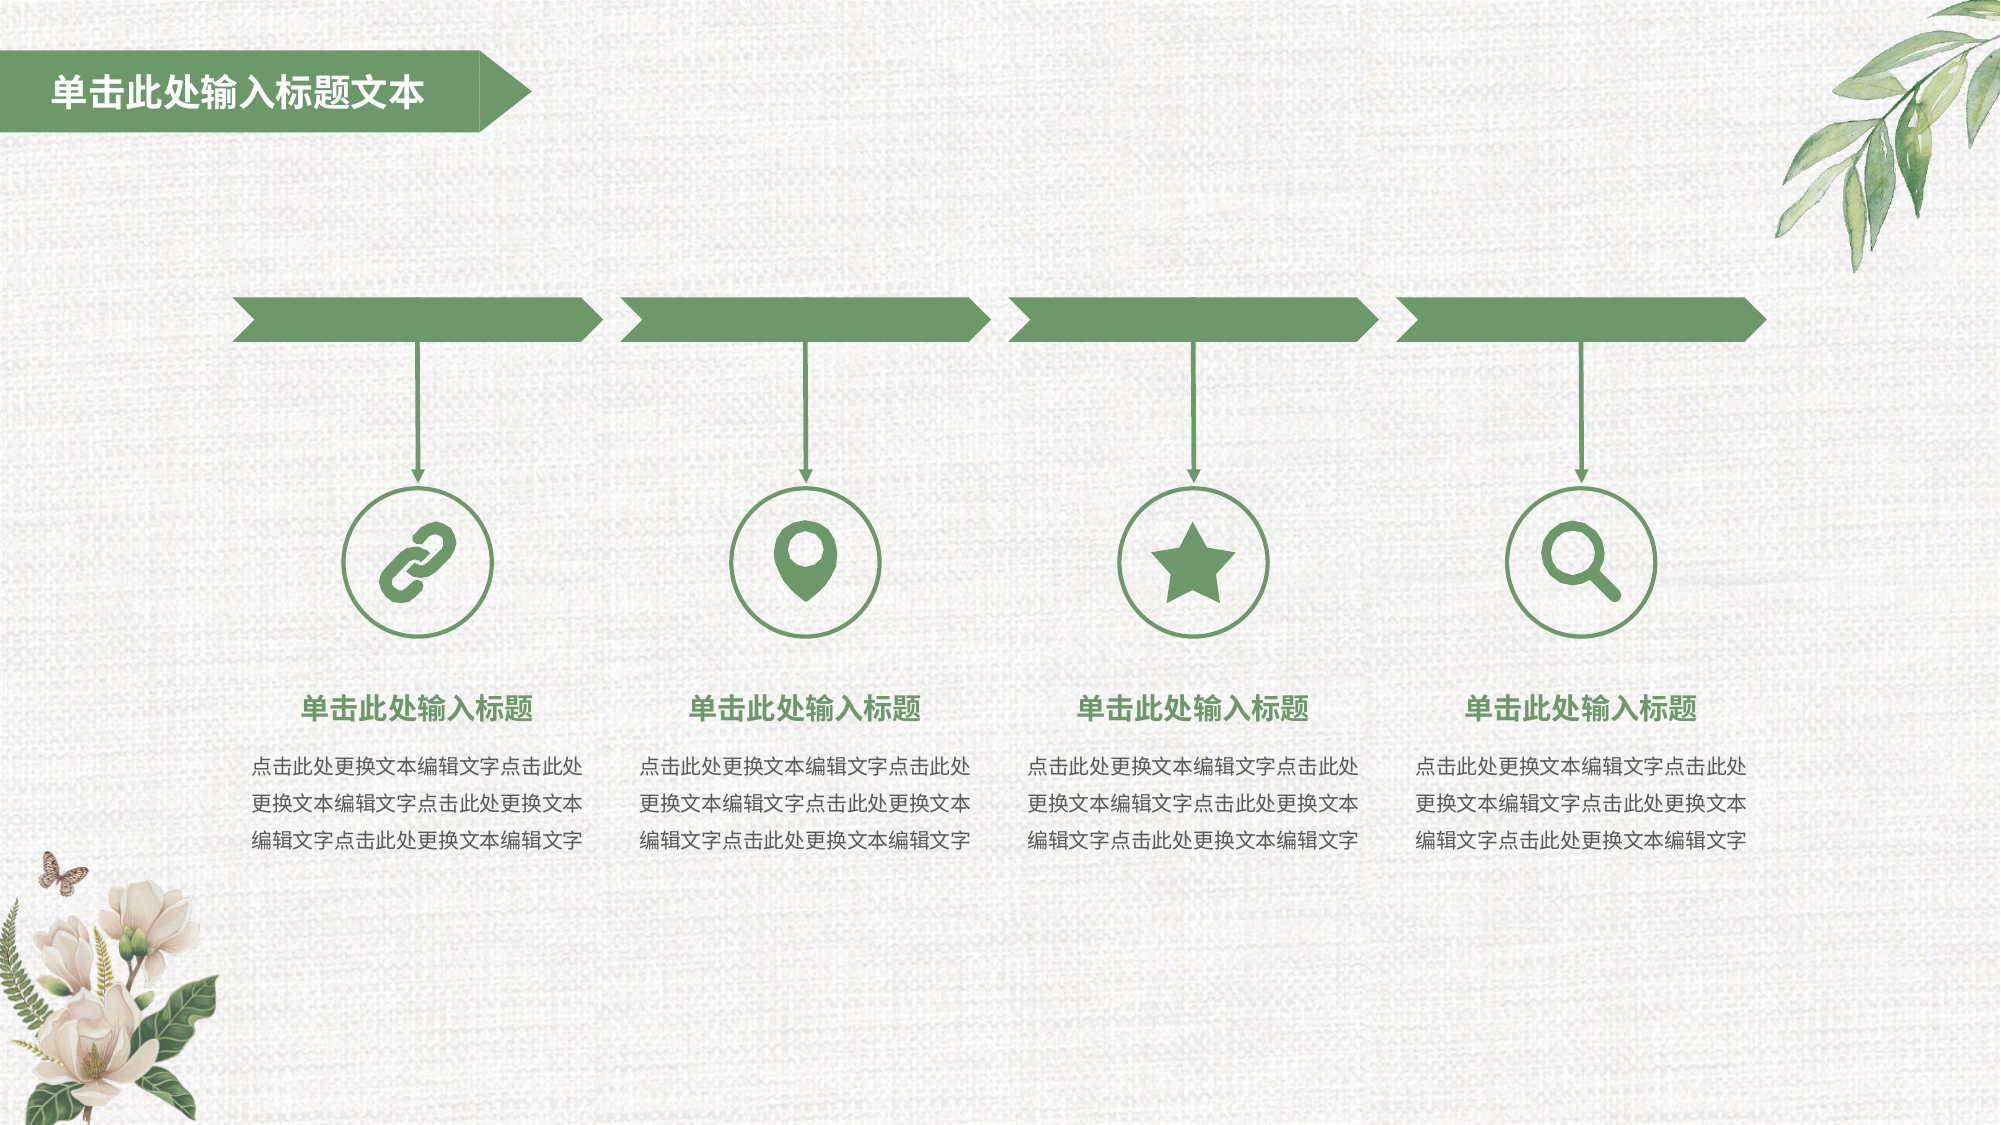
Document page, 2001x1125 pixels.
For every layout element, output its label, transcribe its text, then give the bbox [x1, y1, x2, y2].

text_box 点击此处更换文本编辑文字点击此处更换文本编辑文字点击此处更换文本编辑文字点击此处更换文本编辑文字 [1008, 733, 1379, 861]
text_box 单击此处输入标题 [1061, 683, 1326, 733]
text_box [229, 296, 605, 343]
text_box [1393, 296, 1769, 343]
text_box 单击此处输入标题 [1449, 683, 1713, 733]
text_box [1005, 296, 1381, 343]
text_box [0, 50, 532, 133]
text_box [343, 488, 492, 637]
text_box 点击此处更换文本编辑文字点击此处更换文本编辑文字点击此处更换文本编辑文字点击此处更换文本编辑文字 [1396, 733, 1767, 861]
text_box [617, 296, 993, 343]
picture [0, 0, 2001, 1125]
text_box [731, 488, 880, 637]
text_box 单击此处输入标题 [285, 683, 550, 733]
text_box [1119, 488, 1268, 637]
text_box 点击此处更换文本编辑文字点击此处更换文本编辑文字点击此处更换文本编辑文字点击此处更换文本编辑文字 [232, 733, 603, 861]
text_box 点击此处更换文本编辑文字点击此处更换文本编辑文字点击此处更换文本编辑文字点击此处更换文本编辑文字 [620, 733, 991, 861]
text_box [1506, 488, 1656, 637]
text_box 单击此处输入标题 [673, 683, 938, 733]
